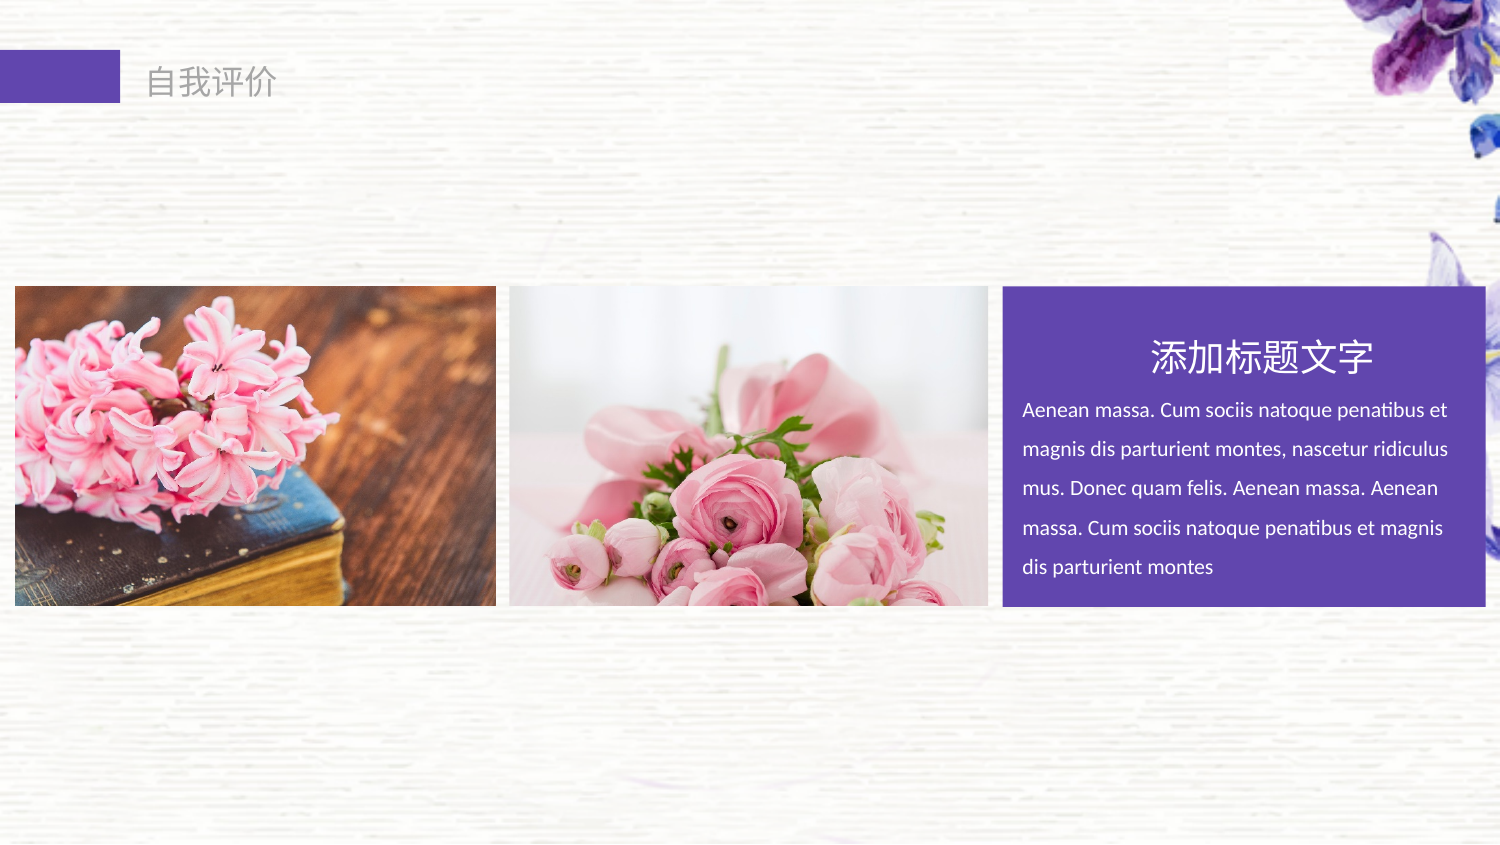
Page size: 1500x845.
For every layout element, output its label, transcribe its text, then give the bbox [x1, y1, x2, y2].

picture [0, 0, 1500, 844]
text_box 添加标题文字 [1135, 326, 1391, 387]
text_box Aenean massa. Cum sociis natoque penatibus et magnis dis parturient montes, nascetur ridiculus mus. Donec quam felis. Aenean massa. Aenean massa. Cum sociis natoque penatibus et magnis dis parturient montes [1007, 374, 1481, 587]
text_box [1000, 284, 1488, 609]
